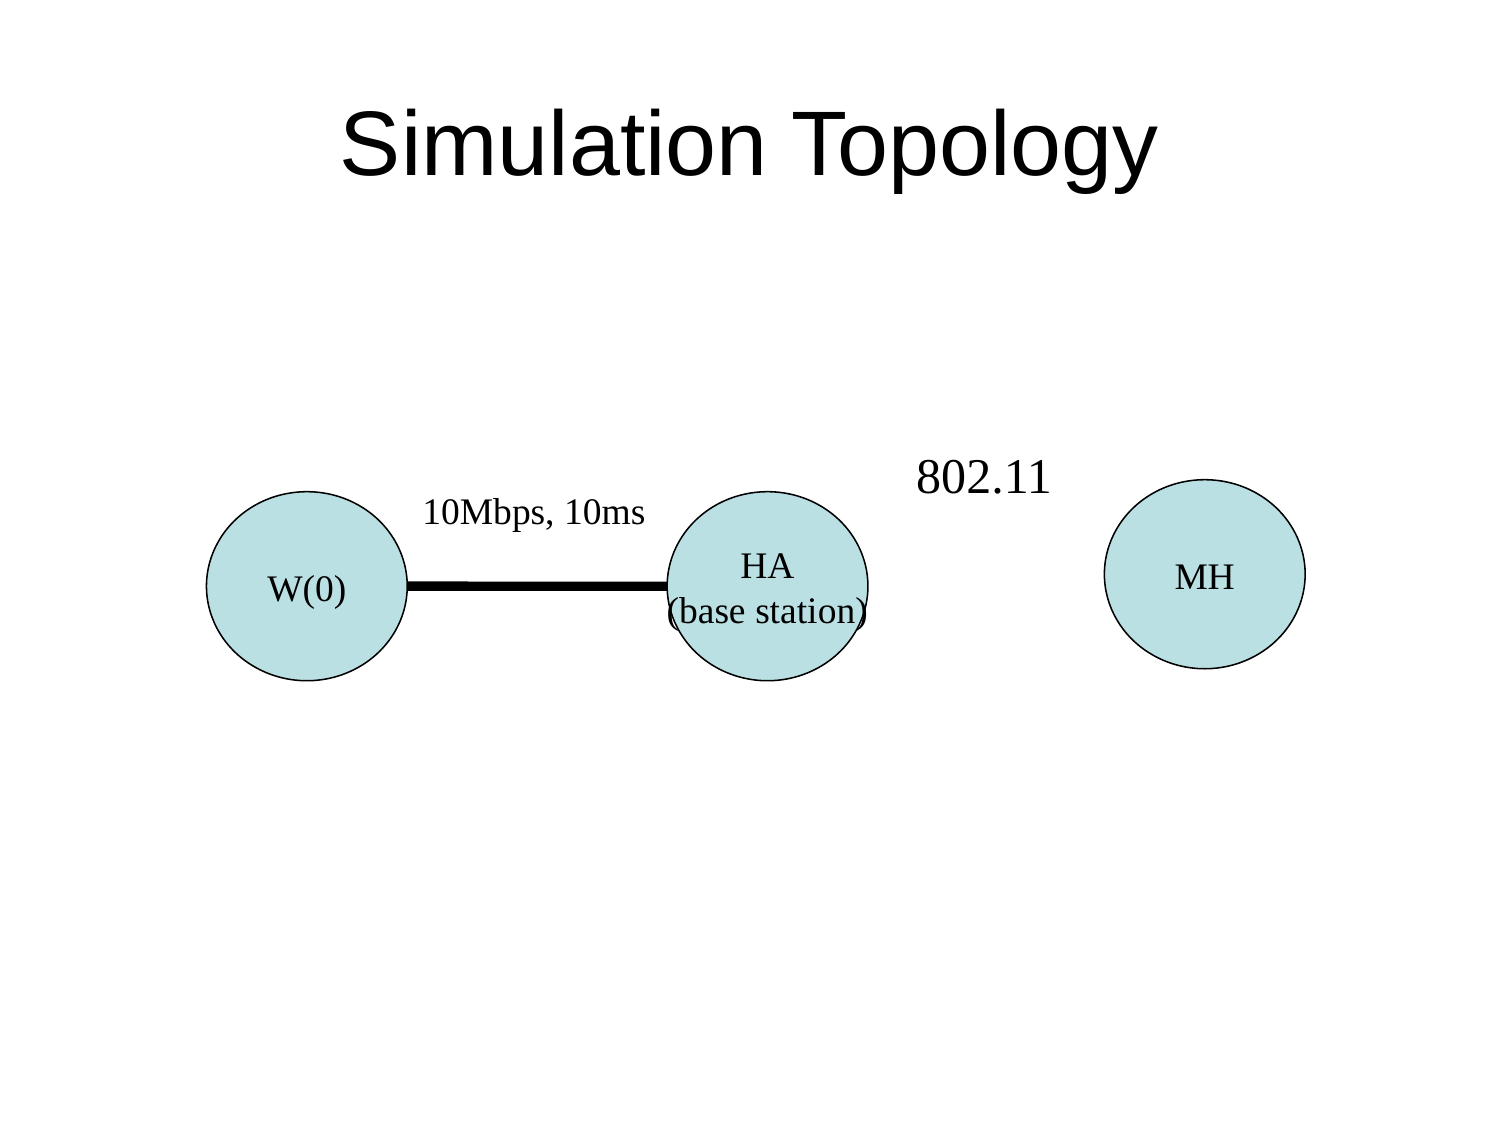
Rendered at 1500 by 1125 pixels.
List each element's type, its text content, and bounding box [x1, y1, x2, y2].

text_box 802.11 [901, 435, 1067, 511]
text_box HA (base station) [667, 491, 868, 681]
text_box W(0) [206, 491, 408, 681]
title Simulation Topology [74, 44, 1426, 233]
text_box MH [1104, 479, 1306, 669]
text_box 10Mbps, 10ms [407, 479, 661, 540]
